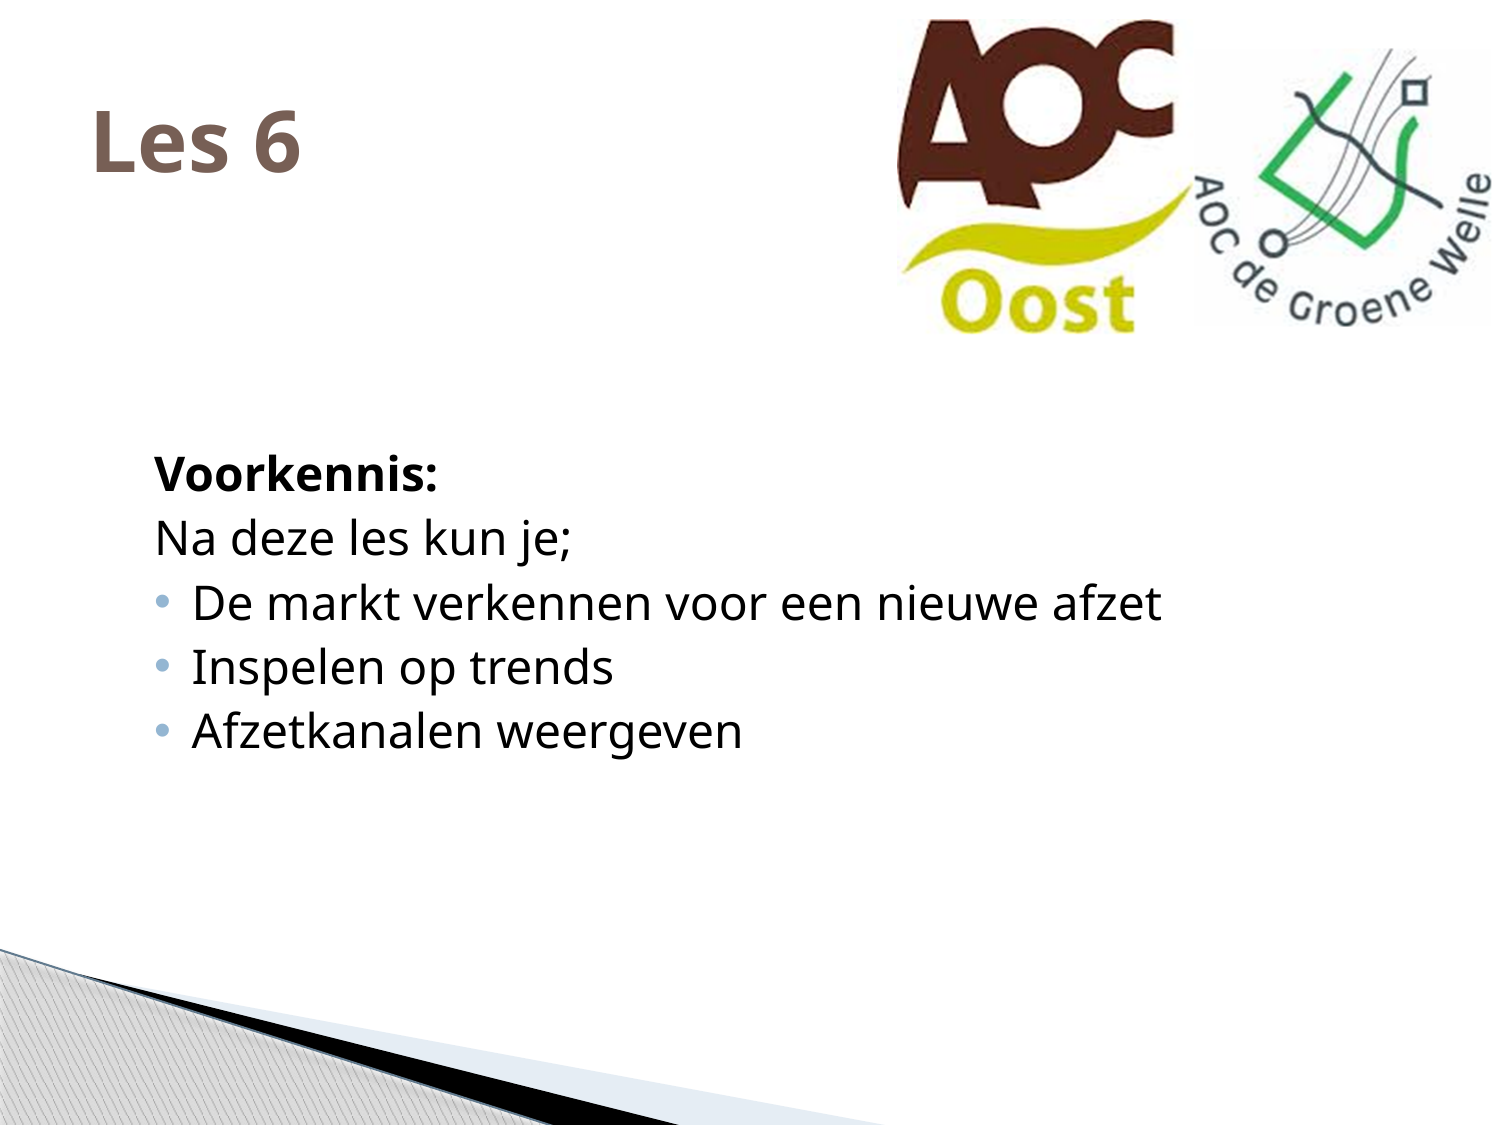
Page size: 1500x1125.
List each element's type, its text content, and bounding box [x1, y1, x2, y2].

picture [897, 18, 1500, 357]
list Voorkennis: Na deze les kun je; De markt verkennen voor een nieuwe afzet Inspelen op trends Afzetkanalen weergeven [75, 243, 1425, 986]
title Les 6 [75, 45, 891, 233]
